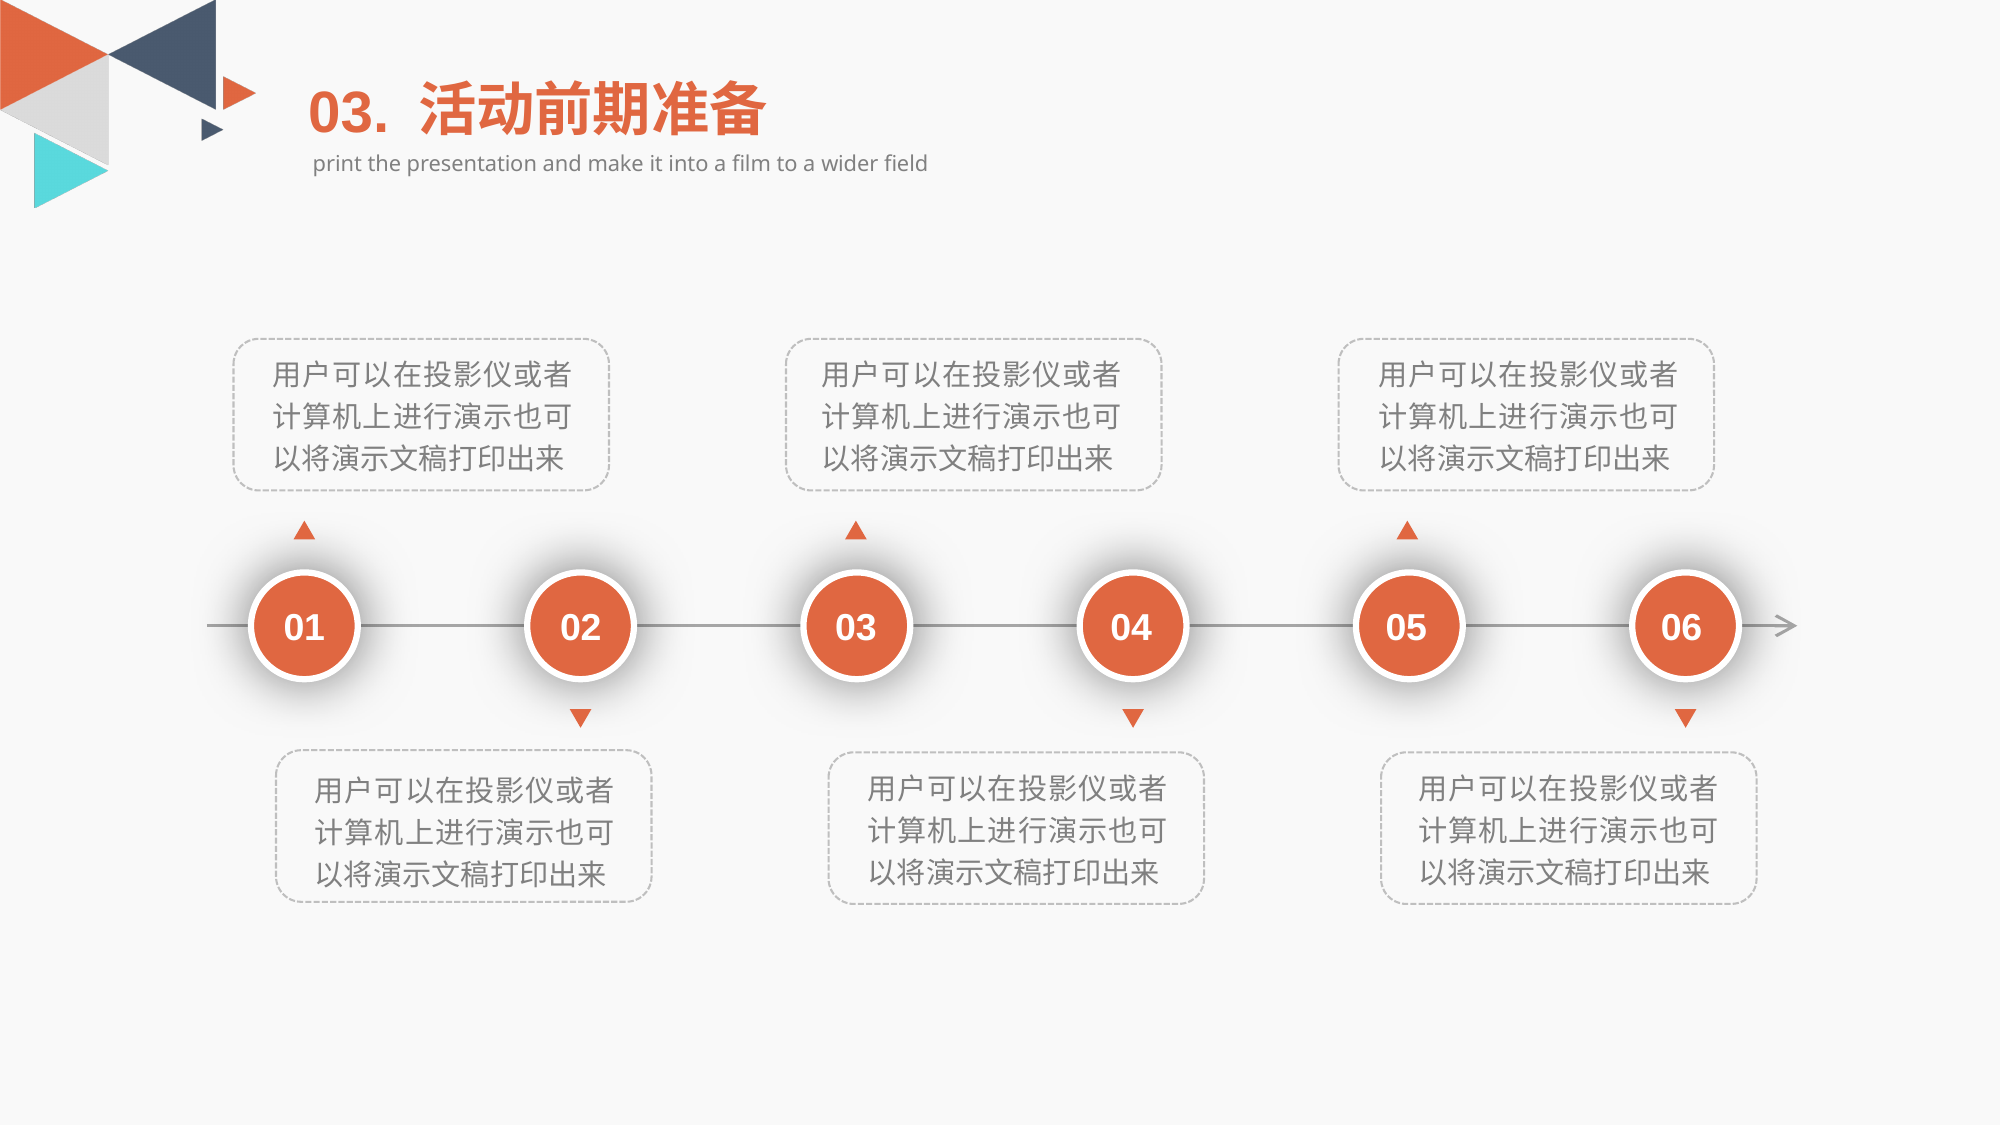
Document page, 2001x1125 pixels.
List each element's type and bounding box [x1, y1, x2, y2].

text_box [292, 64, 1022, 182]
text_box [206, 338, 1798, 904]
picture [1, 0, 256, 232]
